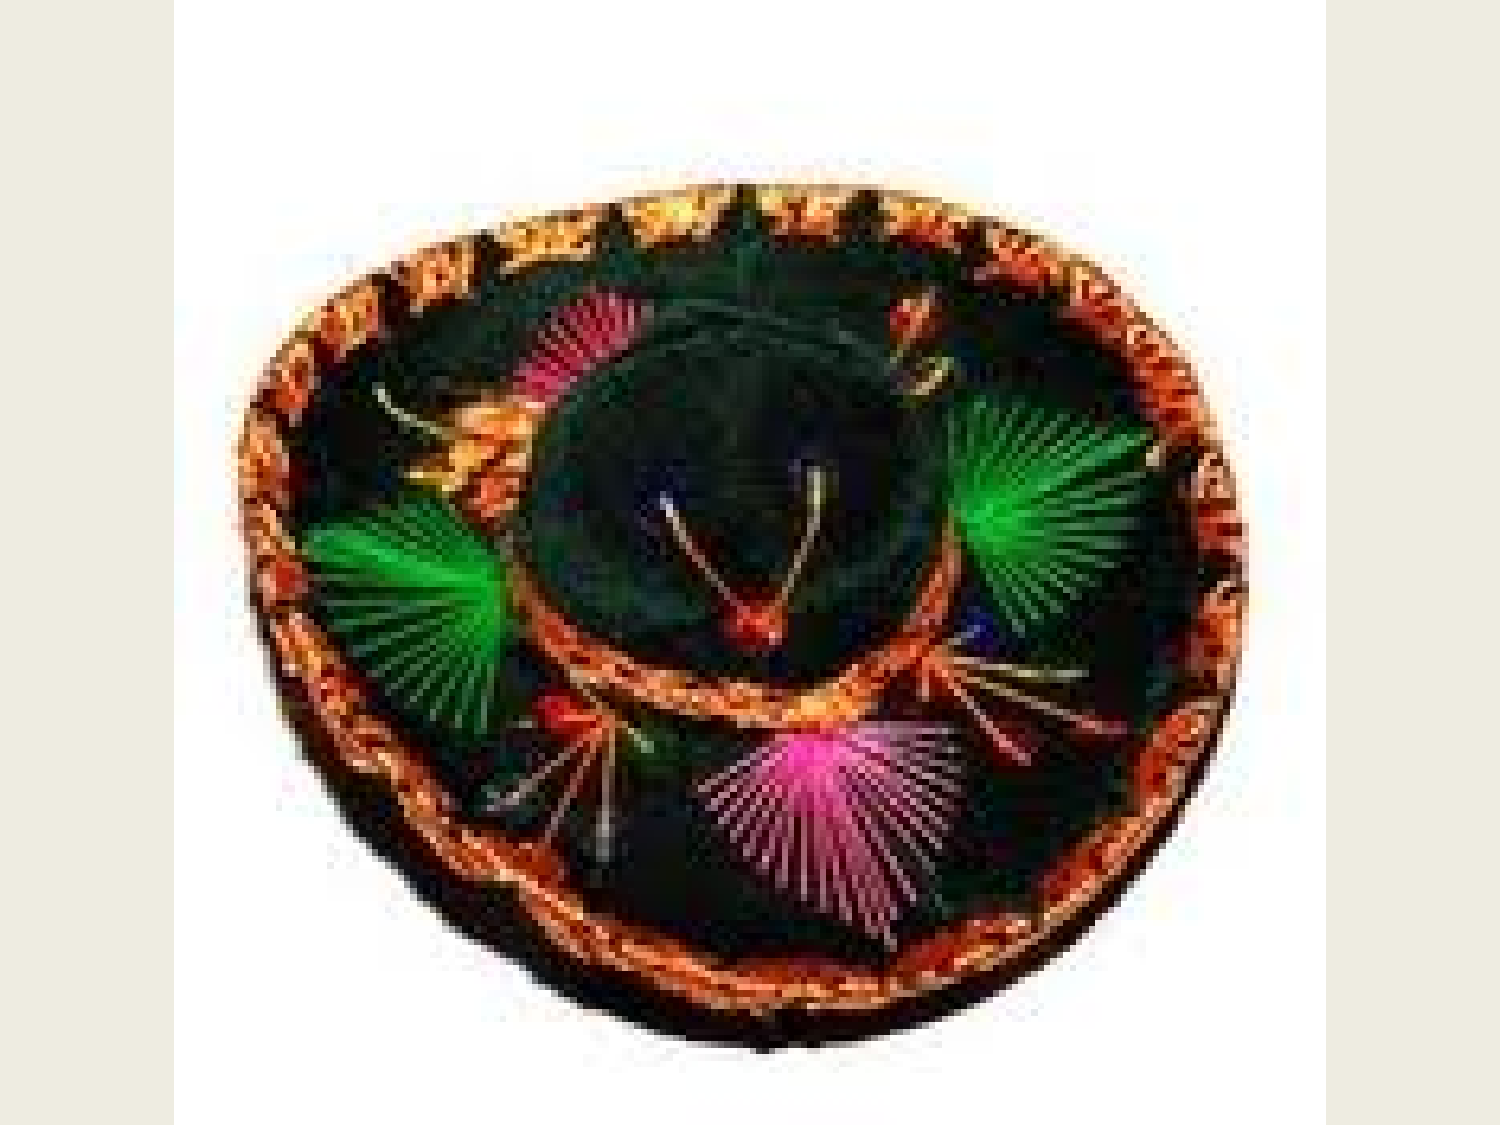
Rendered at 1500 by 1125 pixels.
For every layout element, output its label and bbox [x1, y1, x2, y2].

picture [174, 0, 1326, 1125]
